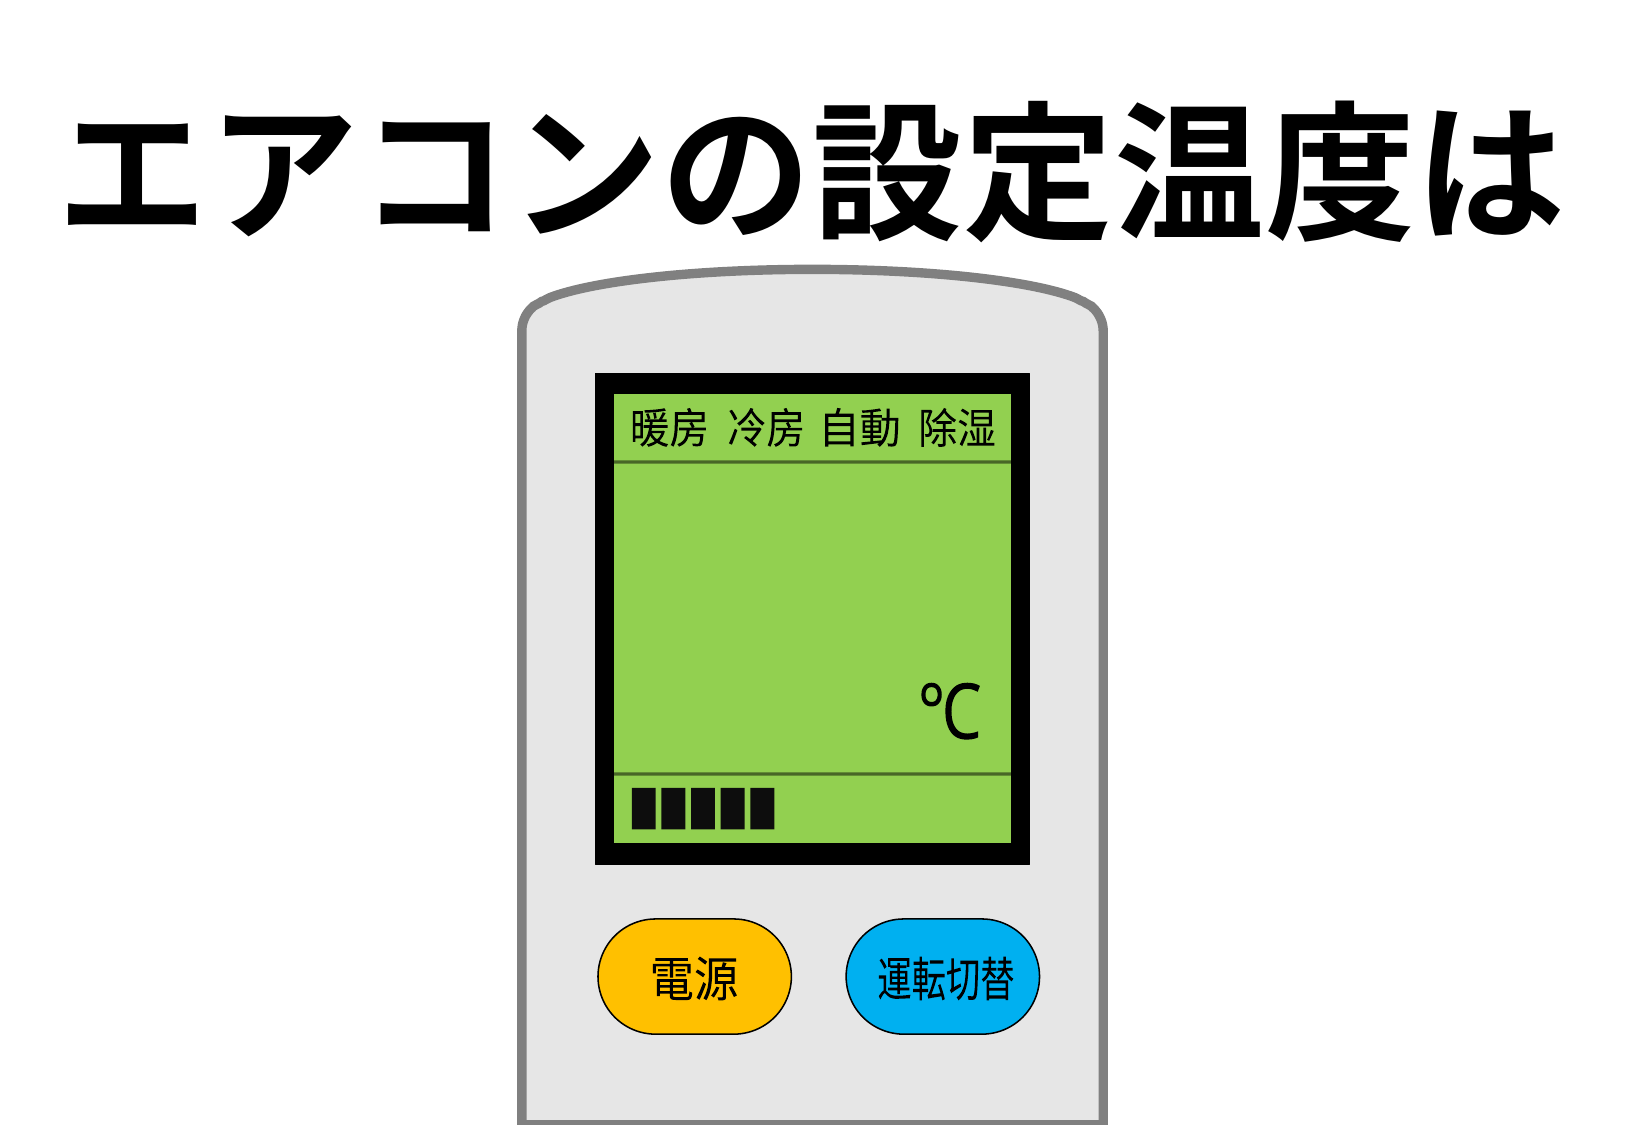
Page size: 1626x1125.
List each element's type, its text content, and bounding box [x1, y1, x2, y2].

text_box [521, 269, 1104, 1125]
text_box エアコンの設定温度は [0, 71, 1625, 267]
